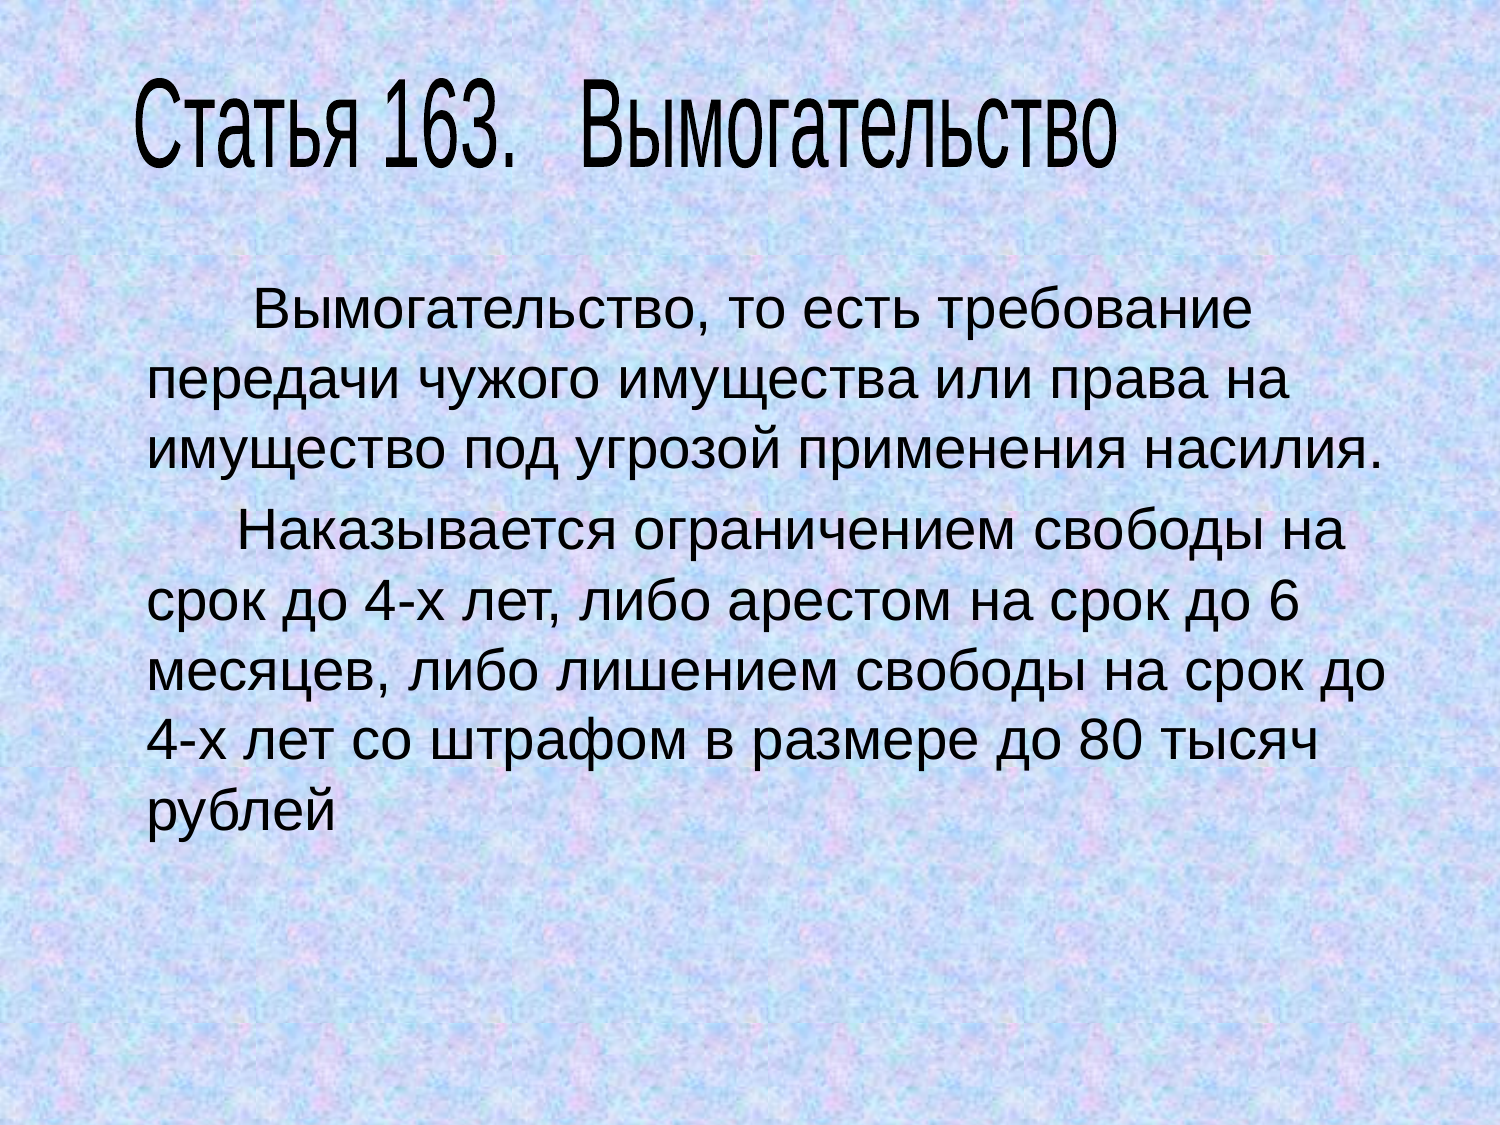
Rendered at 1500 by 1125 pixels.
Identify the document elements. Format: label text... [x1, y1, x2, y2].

list Вымогательство, то есть требование передачи чужого имущества или права на имущество под угрозой применения насилия. Наказывается ограничением свободы на срок до 4-х лет, либо арестом на срок до 6 месяцев, либо лишением свободы на срок до 4-х лет со штрафом в размере до 80 тысяч рублей [74, 262, 1426, 1006]
picture [0, 0, 1500, 1125]
